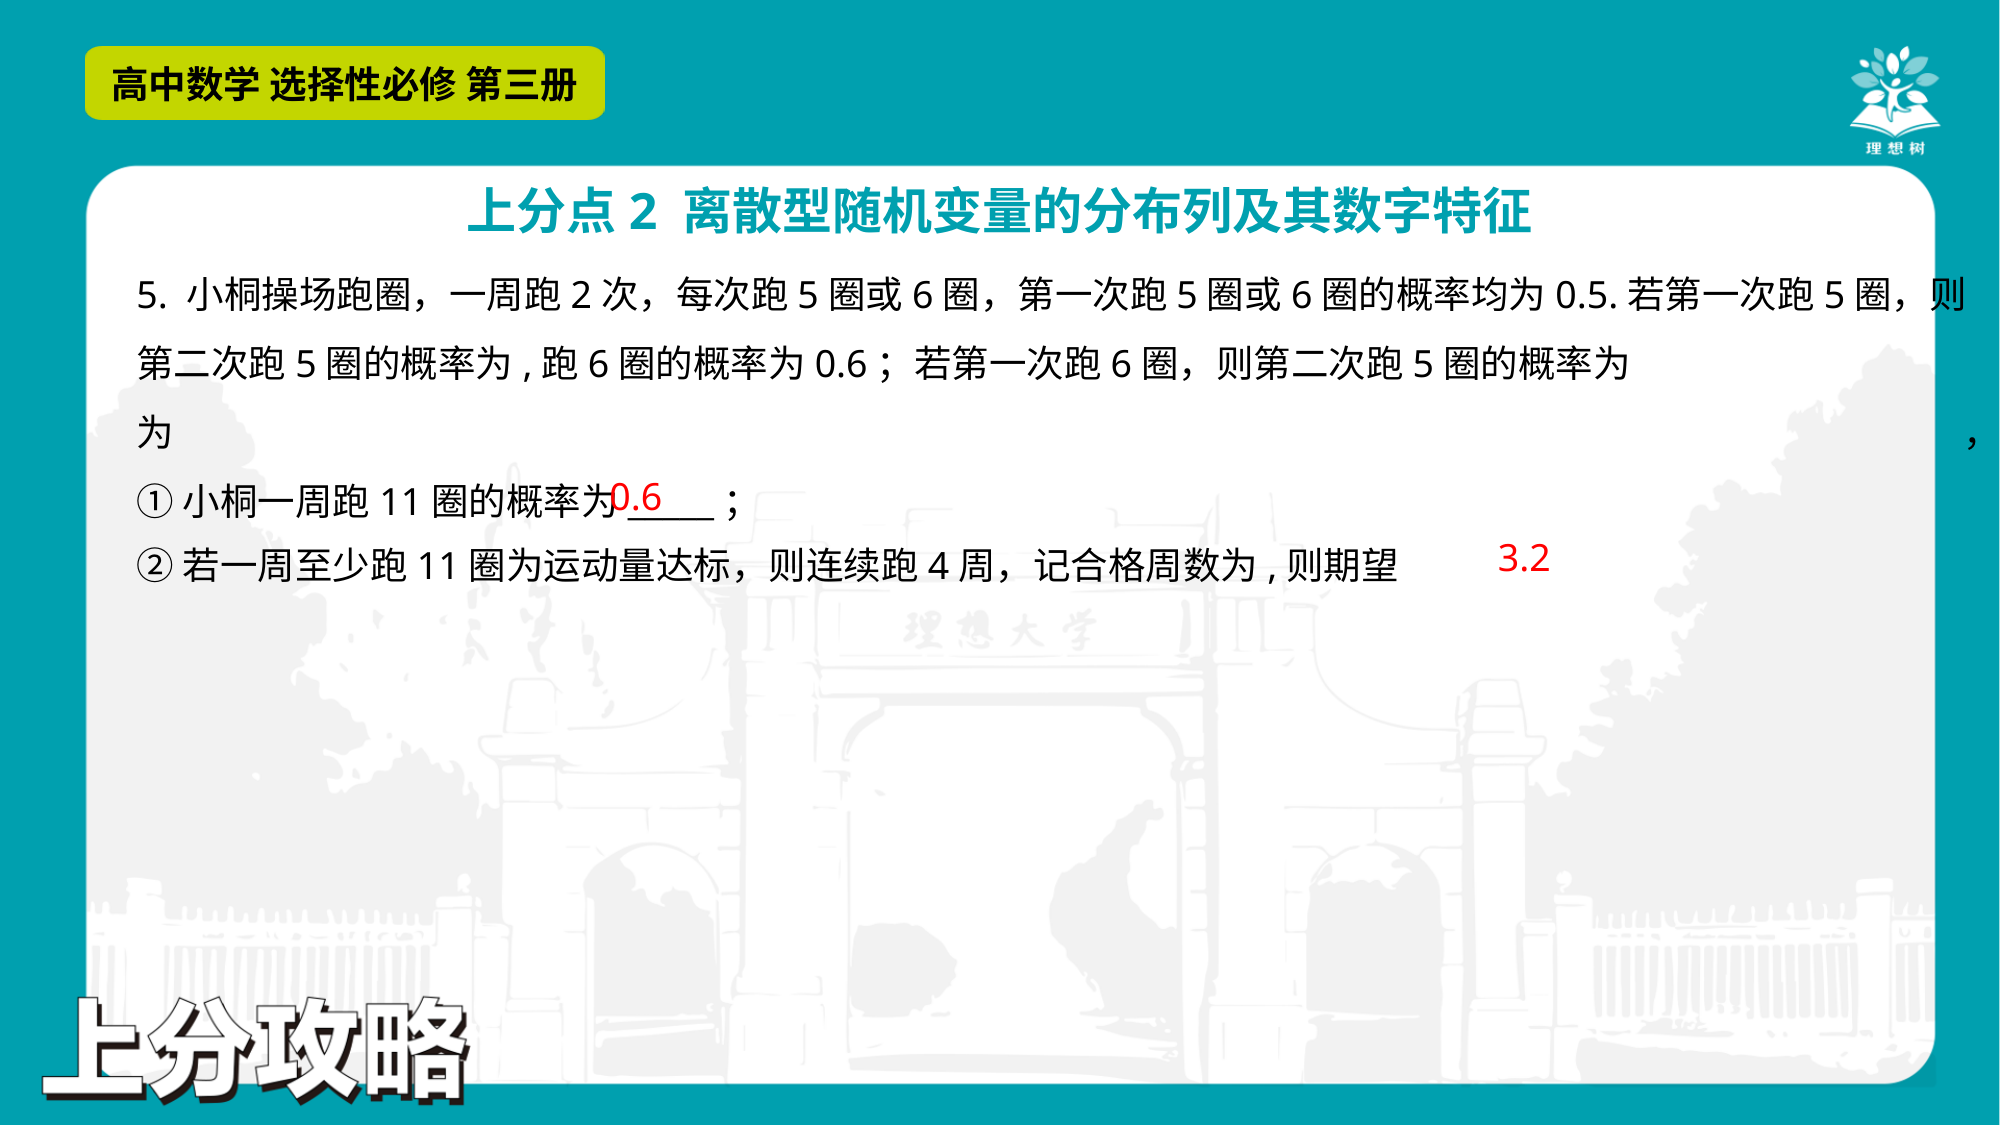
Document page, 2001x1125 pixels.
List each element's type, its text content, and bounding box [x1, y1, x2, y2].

text_box 3.2 [1484, 514, 1565, 573]
text_box 0.6 [595, 448, 676, 510]
picture [0, 0, 2000, 1125]
